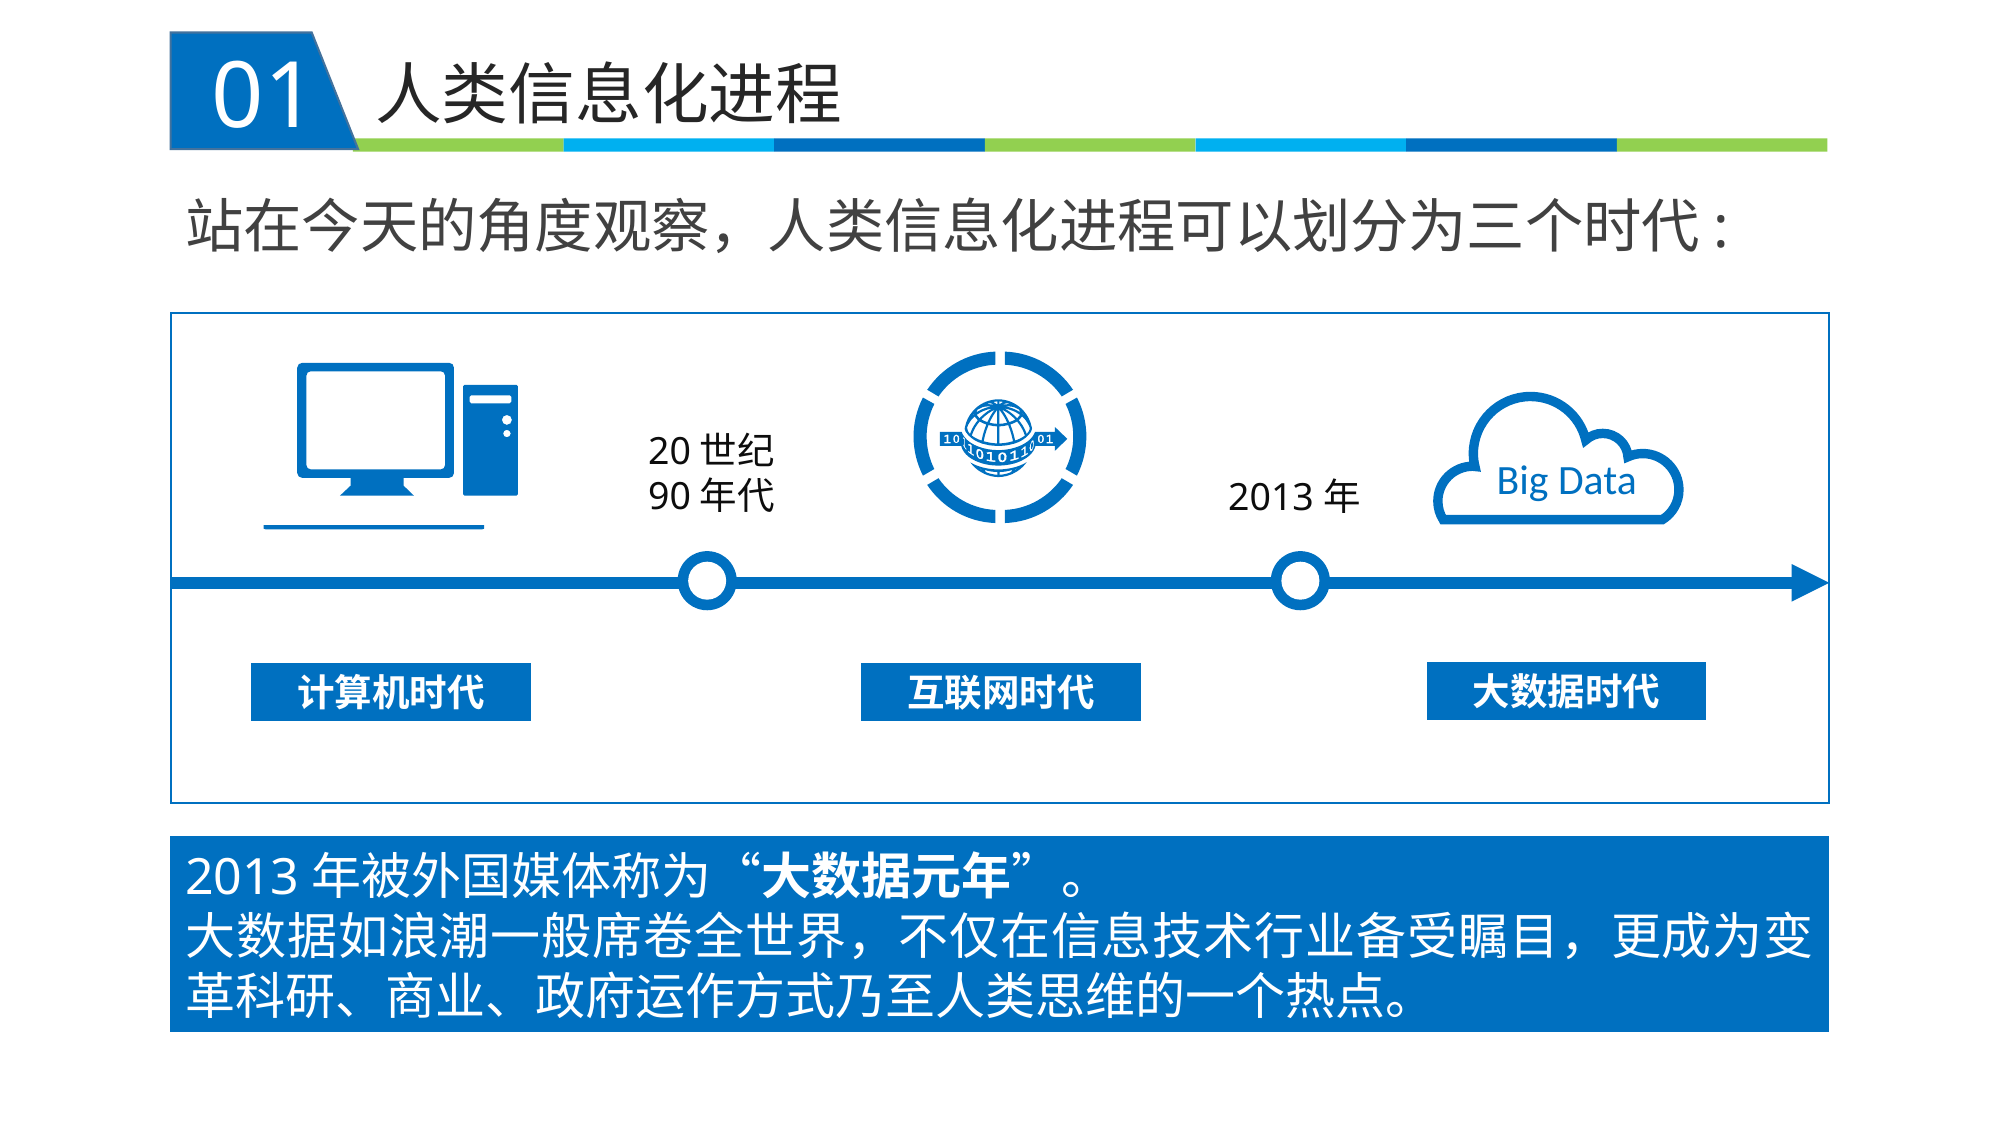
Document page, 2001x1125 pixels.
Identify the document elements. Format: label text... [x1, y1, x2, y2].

text_box 站在今天的角度观察，人类信息化进程可以划分为三个时代: [170, 181, 1826, 267]
text_box 计算机时代 [250, 662, 532, 722]
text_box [263, 362, 519, 530]
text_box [903, 351, 1097, 524]
text_box 2013年被外国媒体称为“大数据元年”。 大数据如浪潮一般席卷全世界，不仅在信息技术行业备受瞩目，更成为变革科研、商业、政府运作方式乃至人类思维的一个热点。 [170, 836, 1829, 1032]
text_box 互联网时代 [860, 662, 1142, 722]
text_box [1437, 396, 1679, 520]
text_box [170, 551, 1830, 611]
text_box 20世纪 90年代 [592, 419, 831, 524]
text_box 2013年 [1175, 465, 1414, 525]
text_box 01 [169, 31, 355, 151]
text_box [170, 312, 1830, 551]
text_box [170, 611, 1830, 804]
text_box 大数据时代 [1426, 661, 1707, 721]
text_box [352, 138, 1828, 152]
text_box 人类信息化进程 [360, 44, 858, 138]
